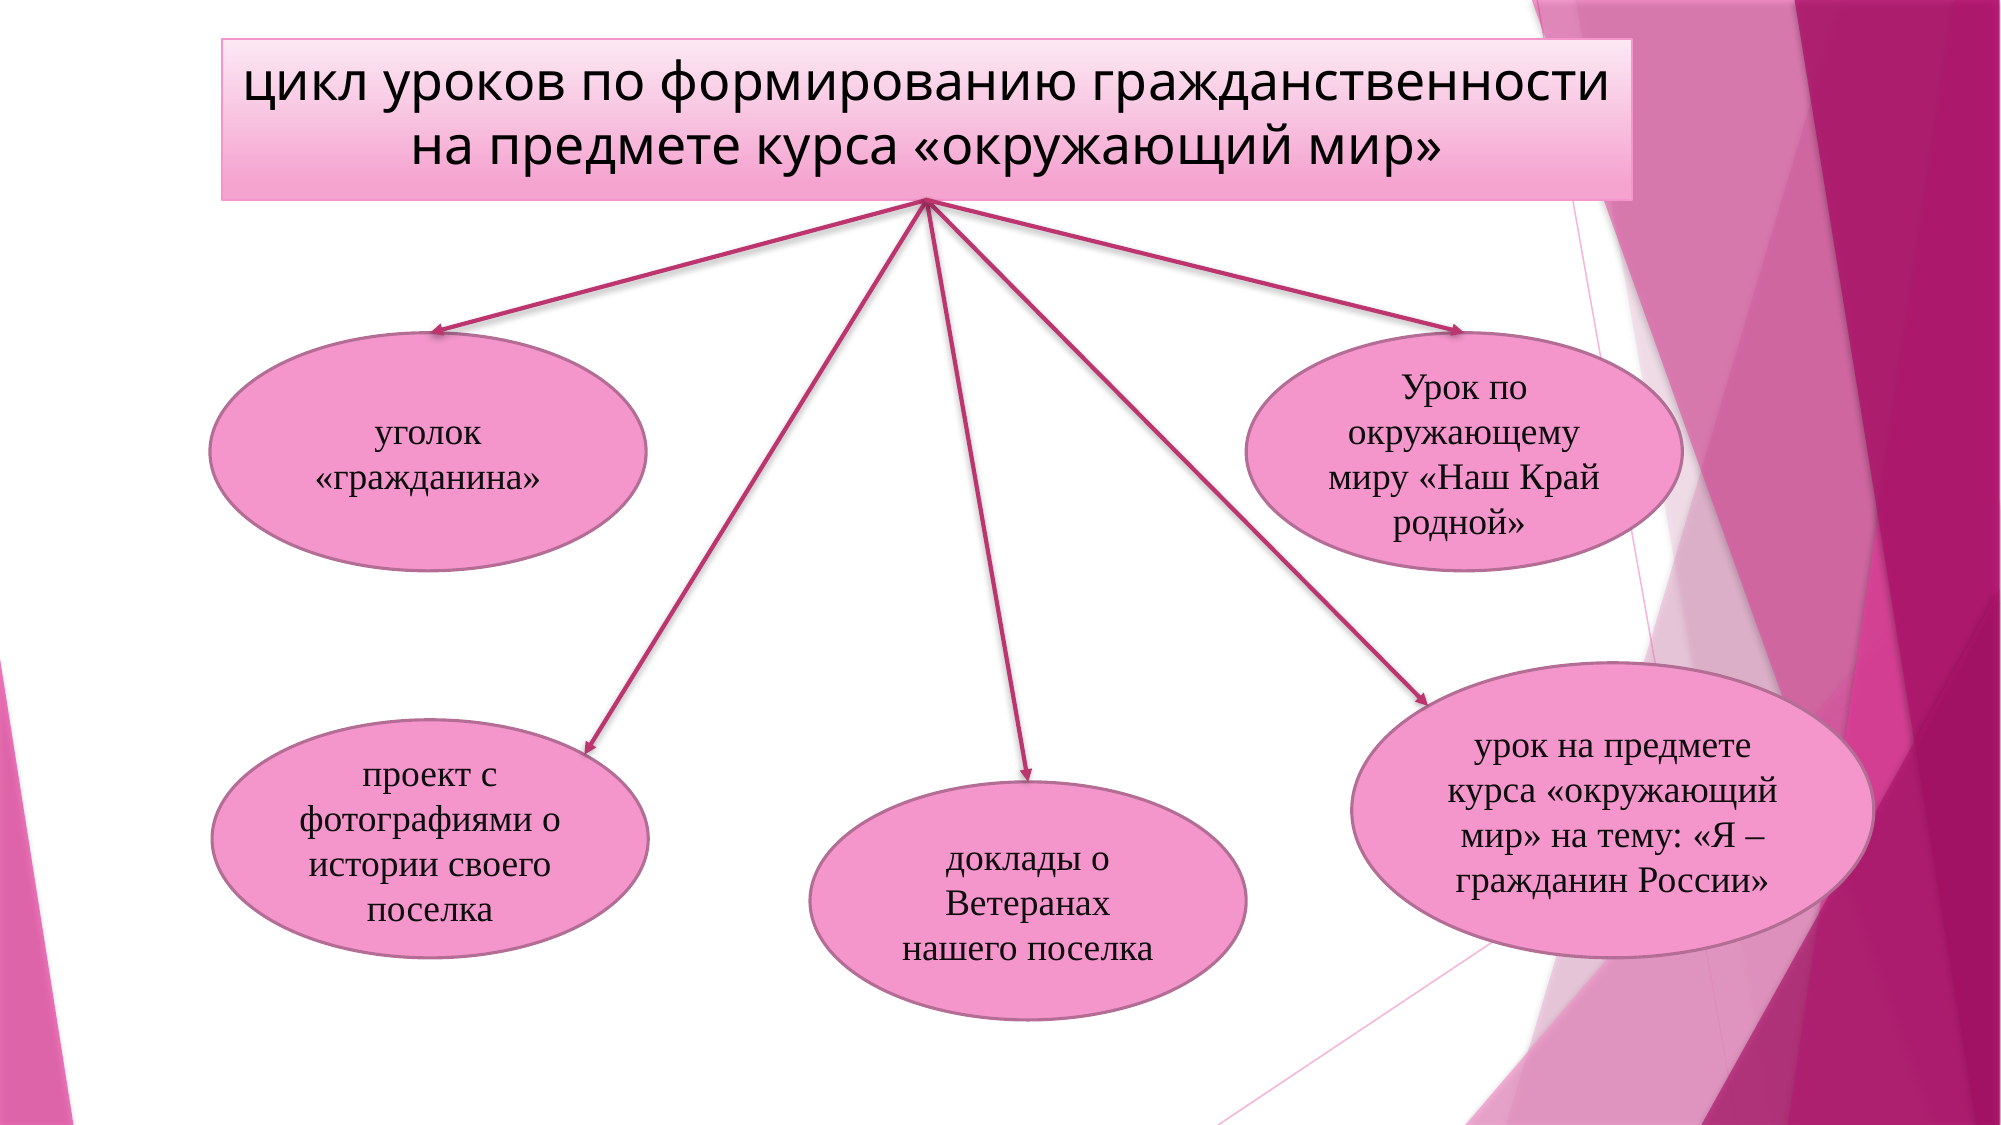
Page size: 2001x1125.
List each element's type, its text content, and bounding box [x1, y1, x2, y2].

title цикл уроков по формированию гражданственности на предмете курса «окружающий мир» [221, 38, 1633, 201]
text_box доклады о Ветеранах нашего поселка [808, 780, 1248, 1022]
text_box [926, 715, 1029, 783]
text_box проект с фотографиями о истории своего поселка [210, 718, 650, 960]
text_box уголок «гражданина» [208, 331, 579, 573]
text_box Урок по окружающему миру «Наш Край родной» [1432, 331, 1684, 573]
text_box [926, 342, 1429, 707]
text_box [583, 199, 923, 756]
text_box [926, 199, 1465, 334]
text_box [429, 199, 583, 334]
text_box урок на предмете курса «окружающий мир» на тему: «Я – гражданин России» [1350, 661, 1876, 960]
